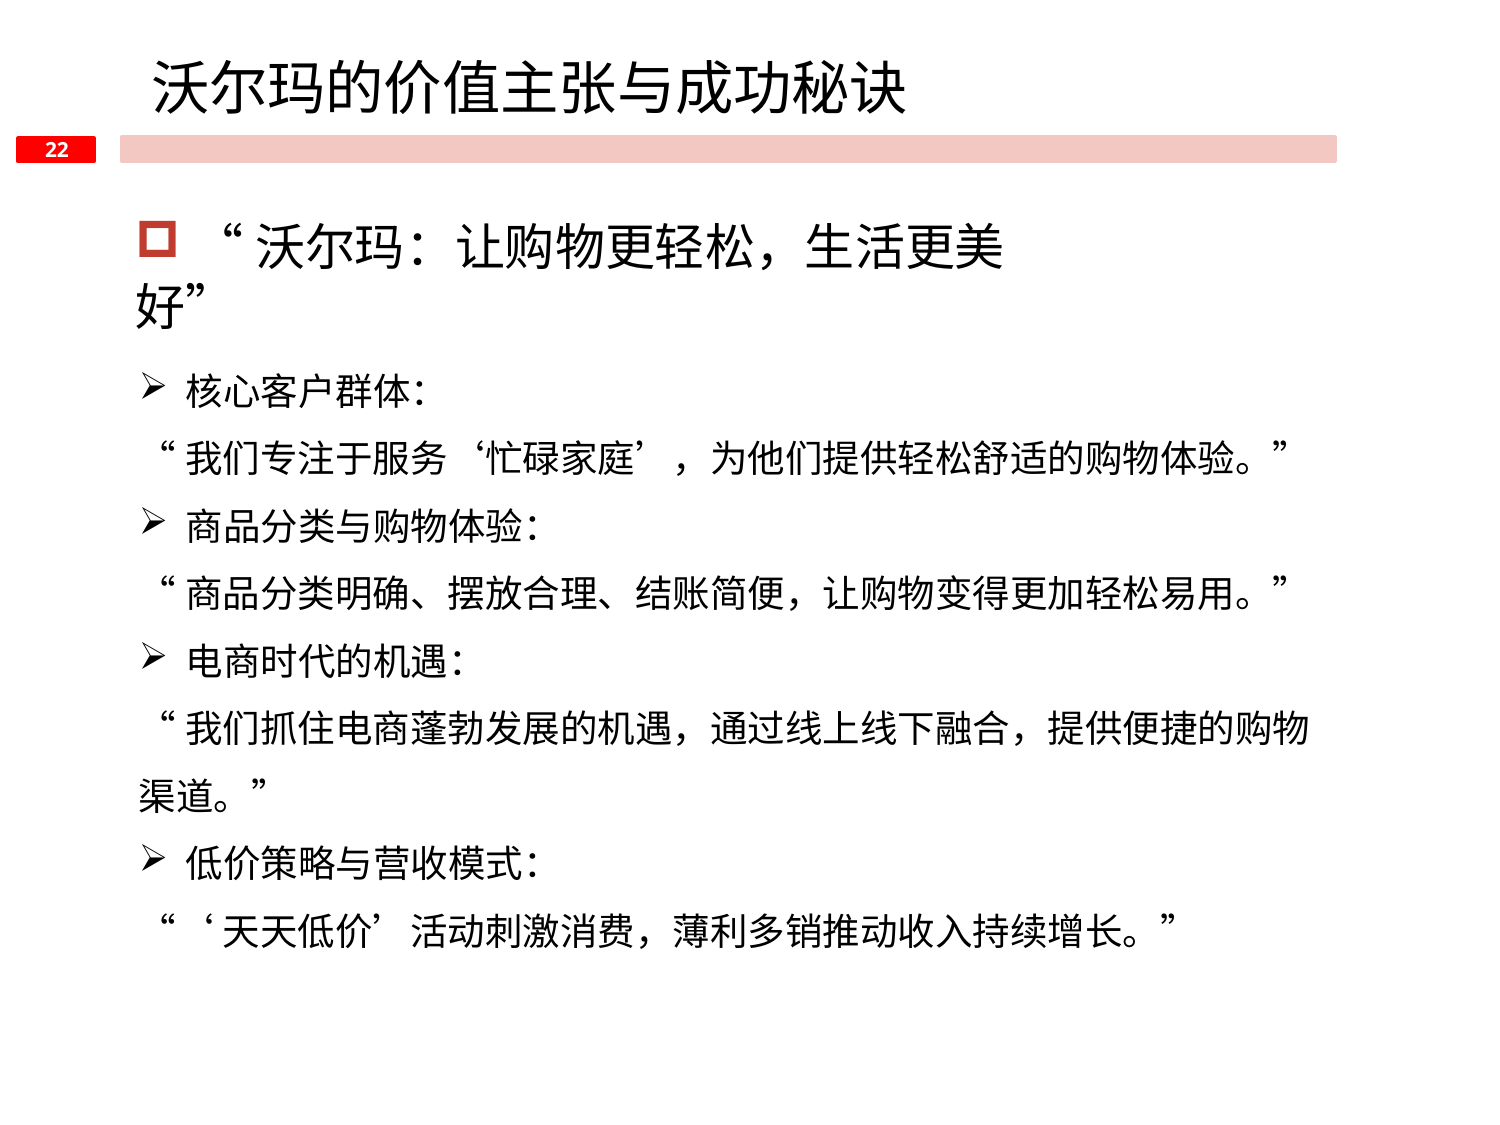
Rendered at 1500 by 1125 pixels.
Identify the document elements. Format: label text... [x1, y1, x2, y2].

text_box 核心客户群体： “我们专注于服务‘忙碌家庭’，为他们提供轻松舒适的购物体验。” 商品分类与购物体验： “商品分类明确、摆放合理、结账简便，让购物变得更加轻松易用。” 电商时代的机遇： “我们抓住电商蓬勃发展的机遇，通过线上线下融合，提供便捷的购物渠道。” 低价策略与营收模式： “‘天天低价’活动刺激消费，薄利多销推动收入持续增长。” [123, 338, 1353, 904]
text_box [109, 181, 774, 275]
text_box 沃尔玛的价值主张与成功秘诀 [136, 43, 924, 129]
text_box “沃尔玛：让购物更轻松，生活更美好” [120, 208, 1105, 302]
text_box [17, 129, 97, 189]
